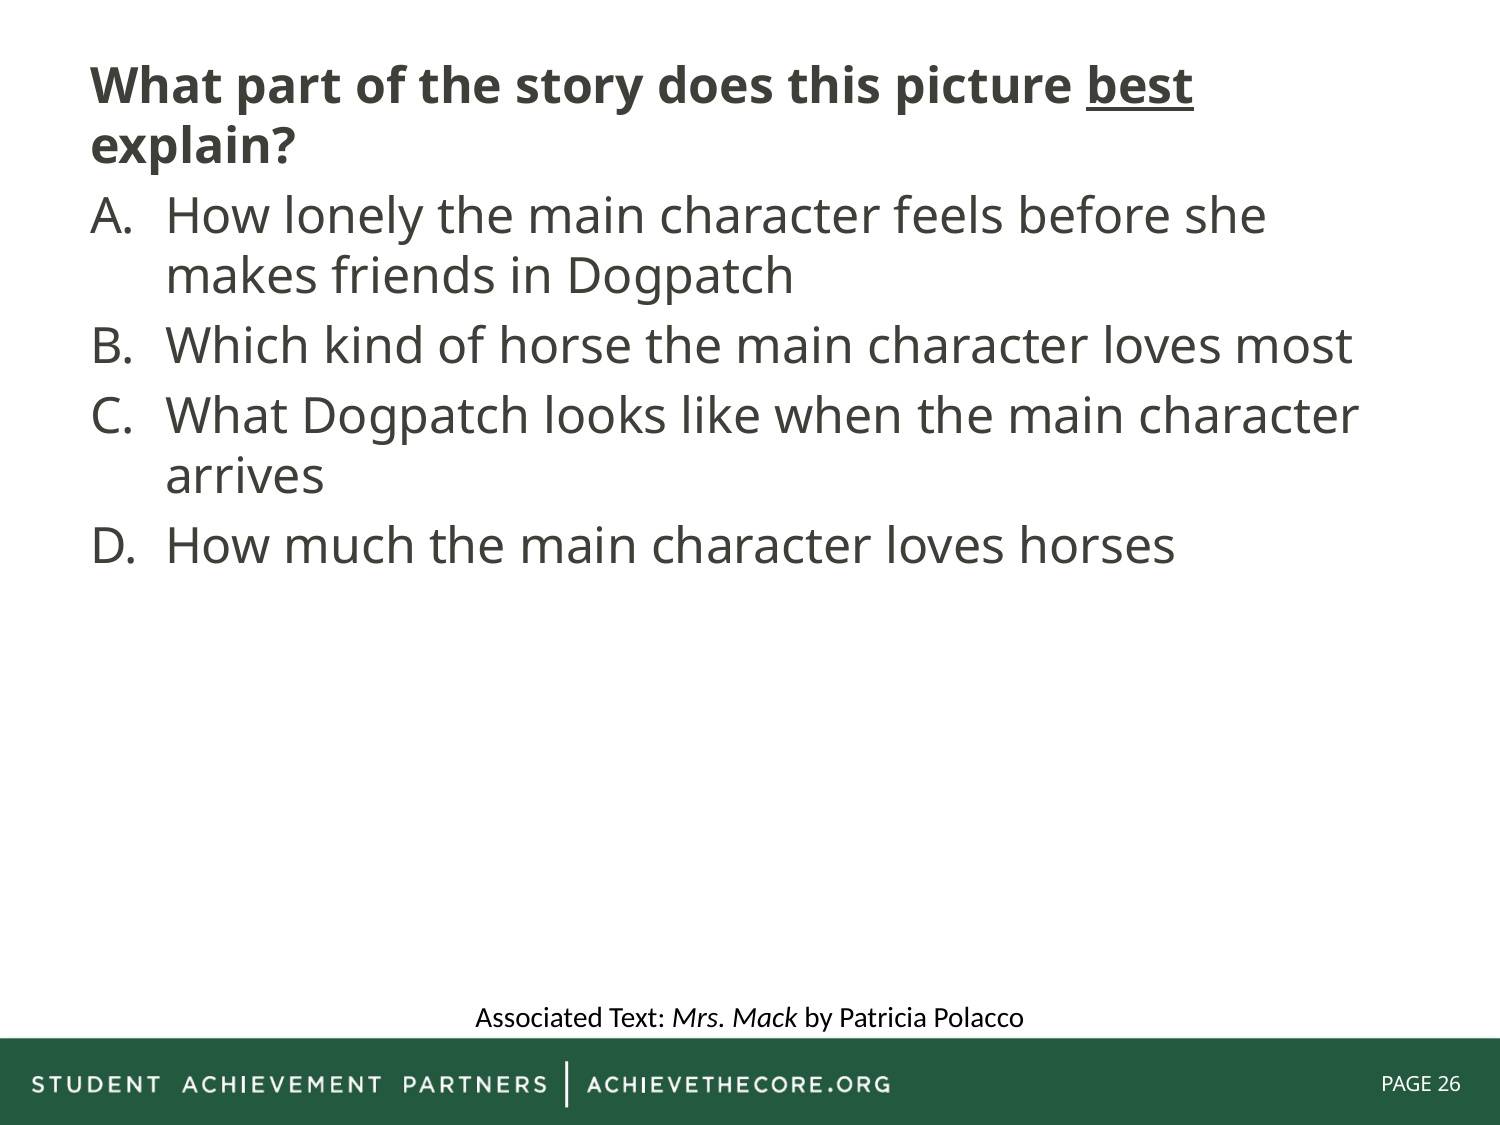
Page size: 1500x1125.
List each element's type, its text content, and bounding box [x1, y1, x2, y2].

list What part of the story does this picture best explain? How lonely the main character feels before she makes friends in Dogpatch Which kind of horse the main character loves most What Dogpatch looks like when the main character arrives How much the main character loves horses [75, 45, 1425, 722]
text_box Associated Text: Mrs. Mack by Patricia Polacco [74, 990, 1425, 1041]
